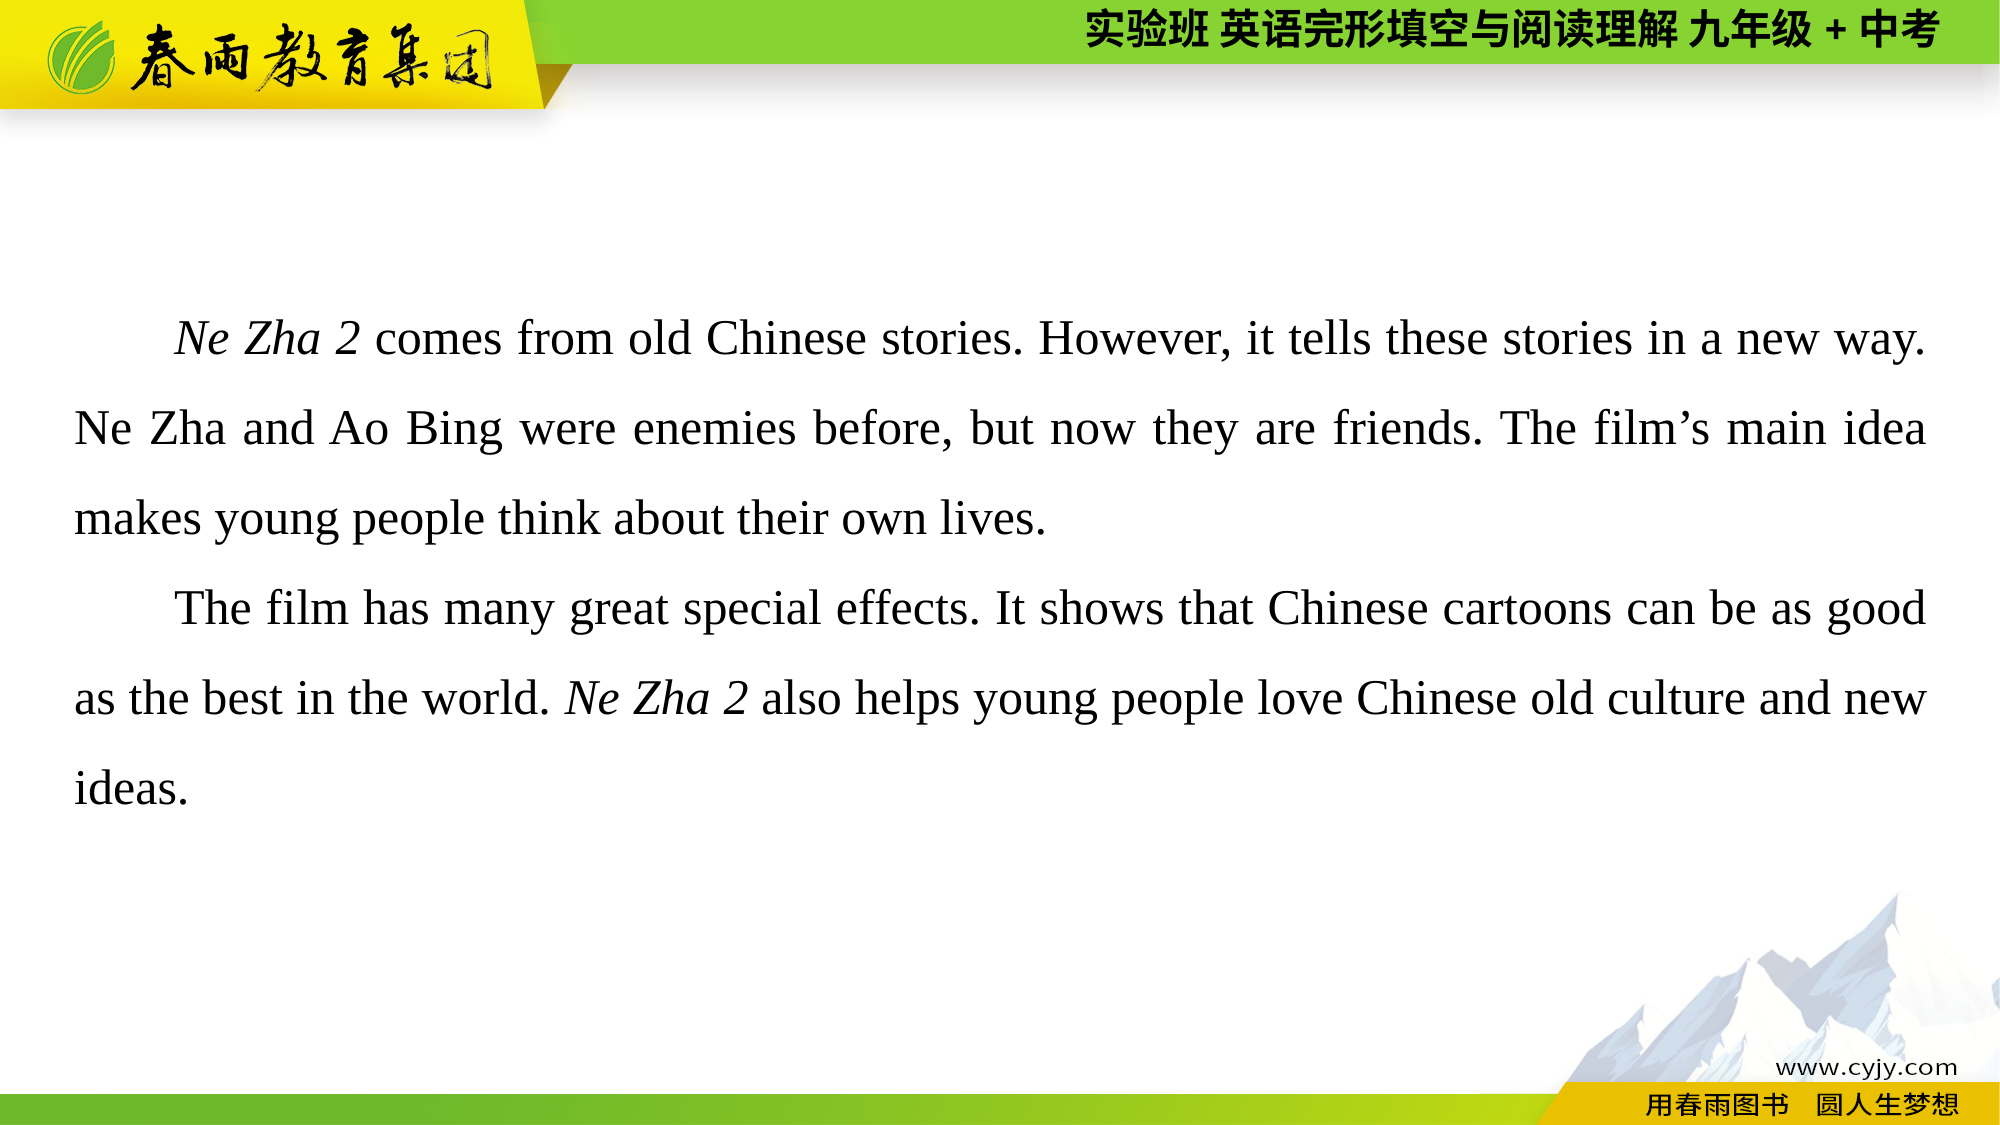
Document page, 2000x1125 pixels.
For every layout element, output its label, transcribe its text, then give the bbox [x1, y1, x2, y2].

list Ne Zha 2 comes from old Chinese stories. However, it tells these stories in a new way. Ne Zha and Ao Bing were enemies before, but now they are friends. The film’s main idea makes young people think about their own lives. The film has many great special effects. It shows that Chinese cartoons can be as good as the best in the world. Ne Zha 2 also helps young people love Chinese old culture and new ideas. [59, 267, 1944, 828]
picture [0, 0, 2000, 1125]
